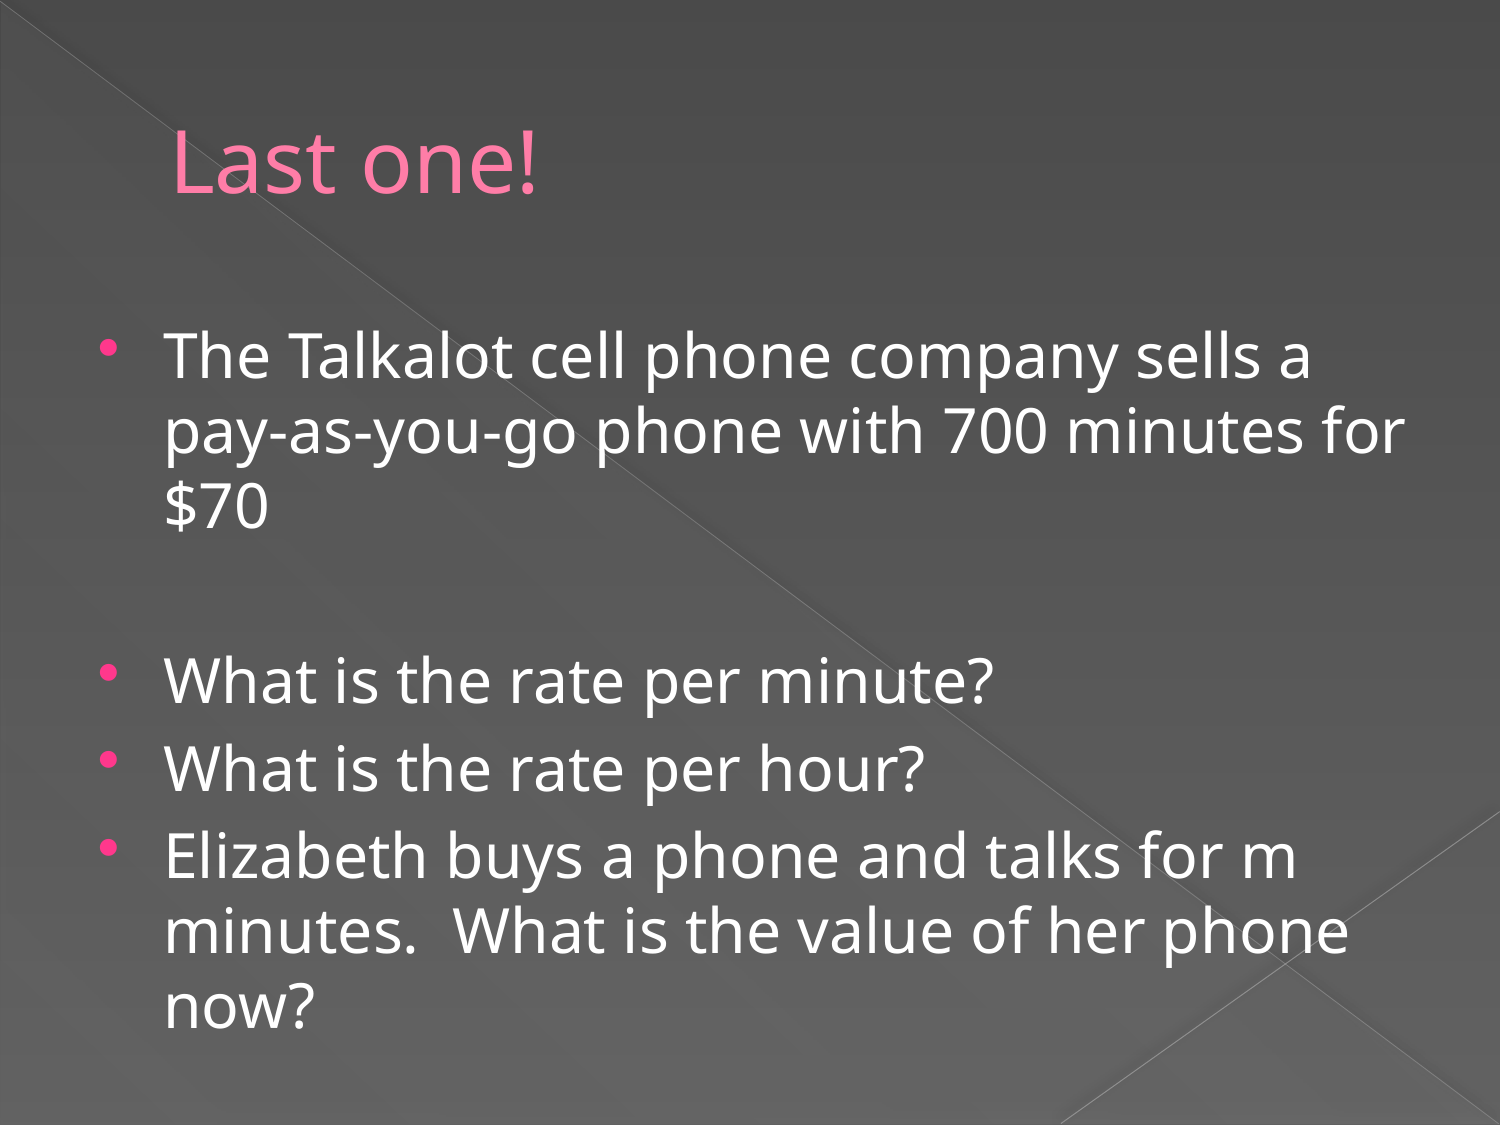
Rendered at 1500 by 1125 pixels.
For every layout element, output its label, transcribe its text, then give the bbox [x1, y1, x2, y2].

list The Talkalot cell phone company sells a pay-as-you-go phone with 700 minutes for $70 What is the rate per minute? What is the rate per hour? Elizabeth buys a phone and talks for m minutes. What is the value of her phone now? [75, 308, 1425, 1059]
title Last one! [75, 43, 1425, 274]
